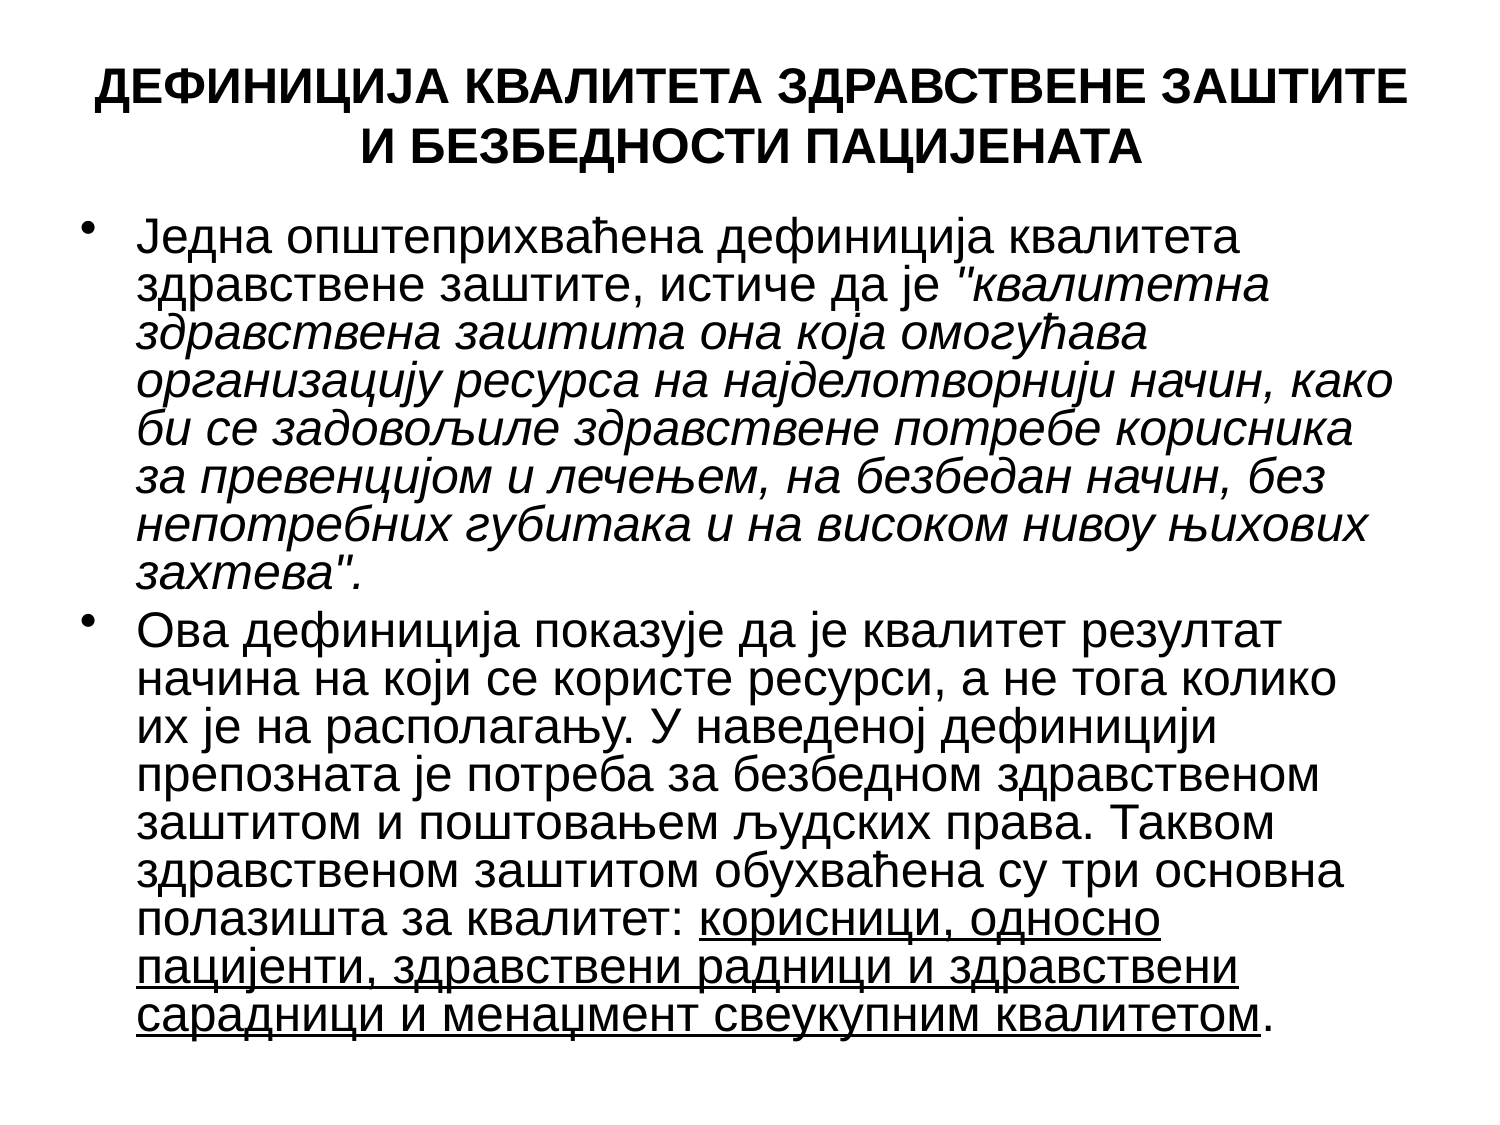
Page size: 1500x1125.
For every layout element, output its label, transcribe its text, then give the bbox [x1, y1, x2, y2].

list Једна општеприхваћена дефиниција квалитета здравствене заштите, истиче да је "квалитетна здравствена заштита она која омогућава организацију ресурса на најделотворнији начин, како би се задовољиле здравствене потребе корисника за превенцијом и лечењем, на безбедан начин, без непотребних губитака и на високом нивоу њихових захтева". Ова дефиниција показује да је квалитет резултат начина на који се користе ресурси, а не тога колико их је на располагању. У наведеној дефиницији препозната је потреба за безбедном здравственом заштитом и поштовањем људских права. Таквом здравственом заштитом обухваћена су три основна полазишта за квалитет: корисници, односно пацијенти, здравствени радници и здравствени сарадници и менаџмент свеукупним квалитетом. [64, 208, 1415, 951]
title ДЕФИНИЦИЈА КВАЛИТЕТА ЗДРАВСТВЕНЕ ЗАШТИТЕ И БЕЗБЕДНОСТИ ПАЦИЈЕНАТА [76, 42, 1427, 185]
